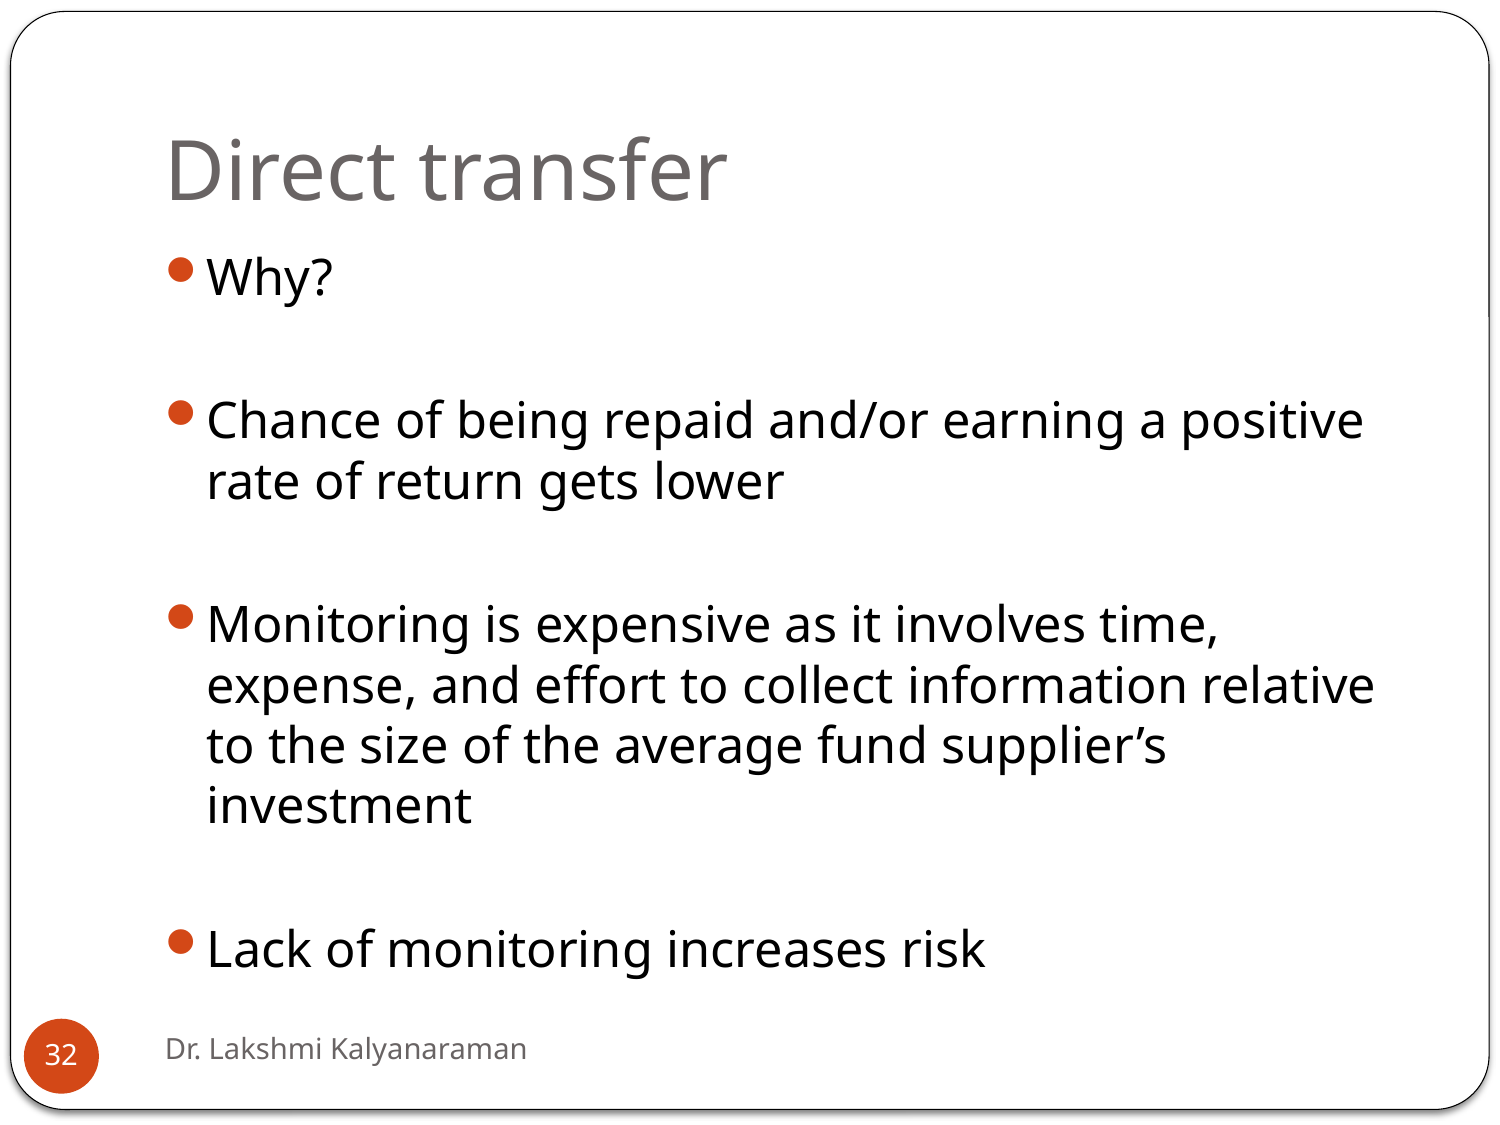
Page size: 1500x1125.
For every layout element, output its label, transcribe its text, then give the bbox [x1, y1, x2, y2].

slide_number 32 [23, 1018, 99, 1094]
title Direct transfer [150, 45, 1425, 233]
footer Dr. Lakshmi Kalyanaraman [150, 1012, 800, 1088]
list Why? Chance of being repaid and/or earning a positive rate of return gets lower Monitoring is expensive as it involves time, expense, and effort to collect information relative to the size of the average fund supplier’s investment Lack of monitoring increases risk [150, 237, 1425, 988]
